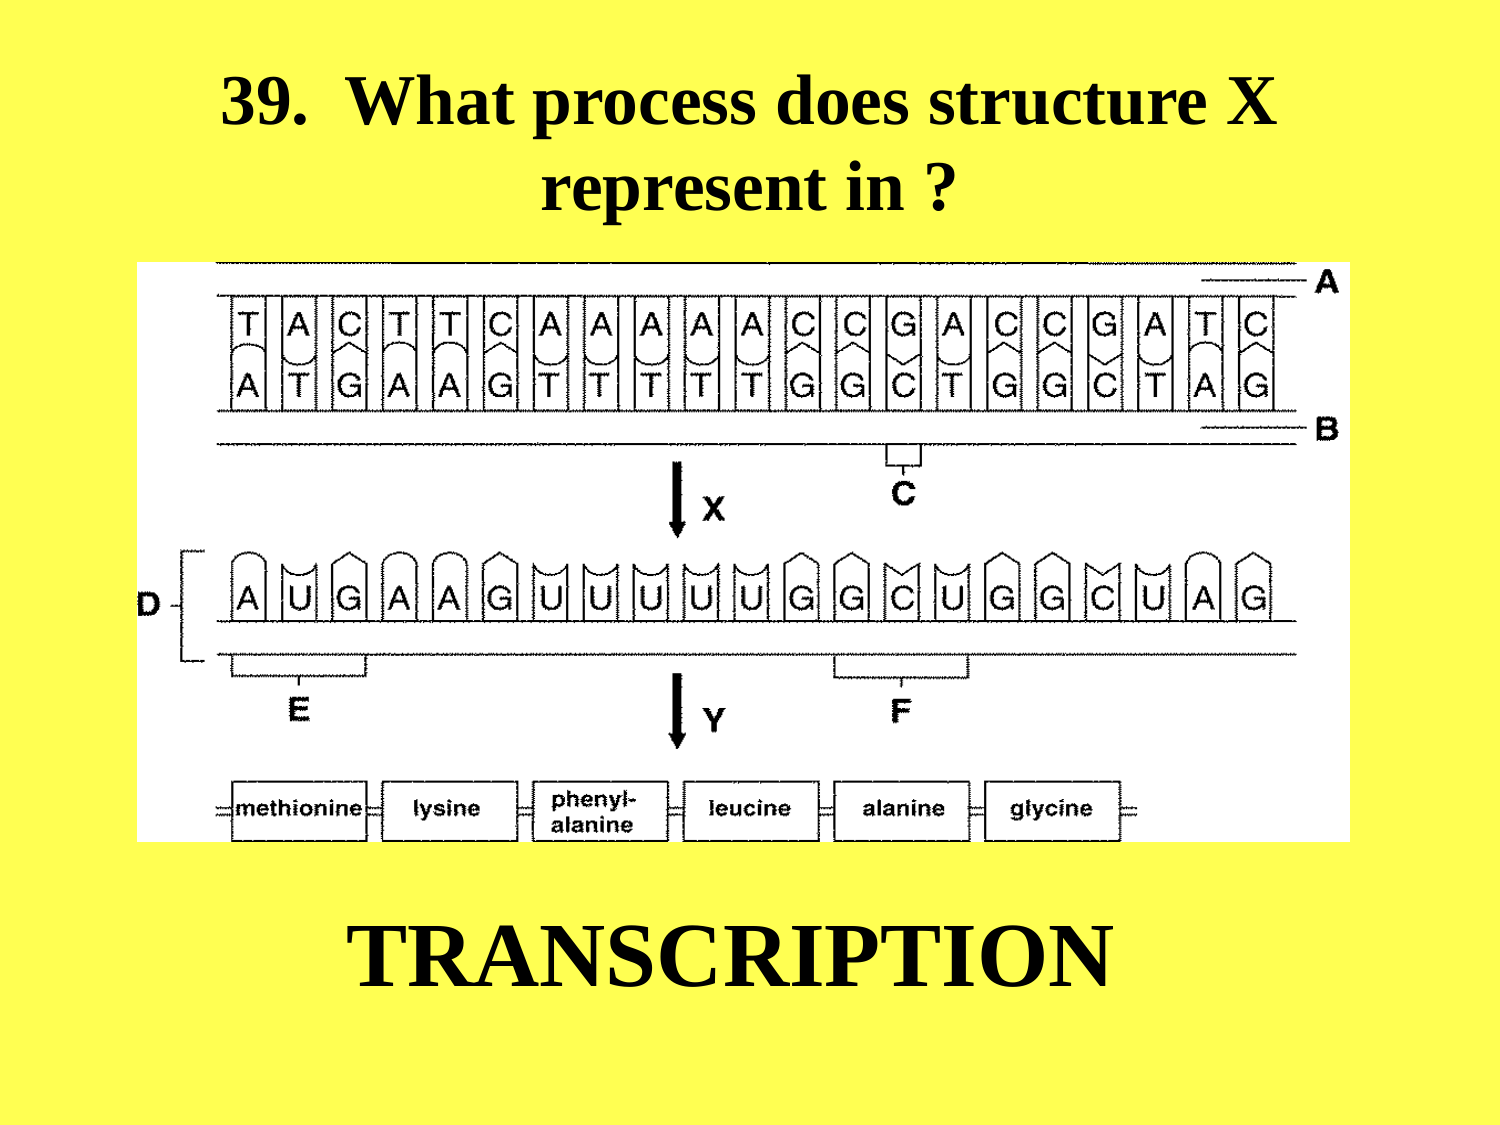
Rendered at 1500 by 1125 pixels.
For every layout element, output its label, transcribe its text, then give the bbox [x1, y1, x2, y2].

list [137, 262, 1351, 842]
title 39. What process does structure X represent in ? [75, 45, 1425, 233]
text_box TRANSCRIPTION [137, 887, 1325, 1013]
